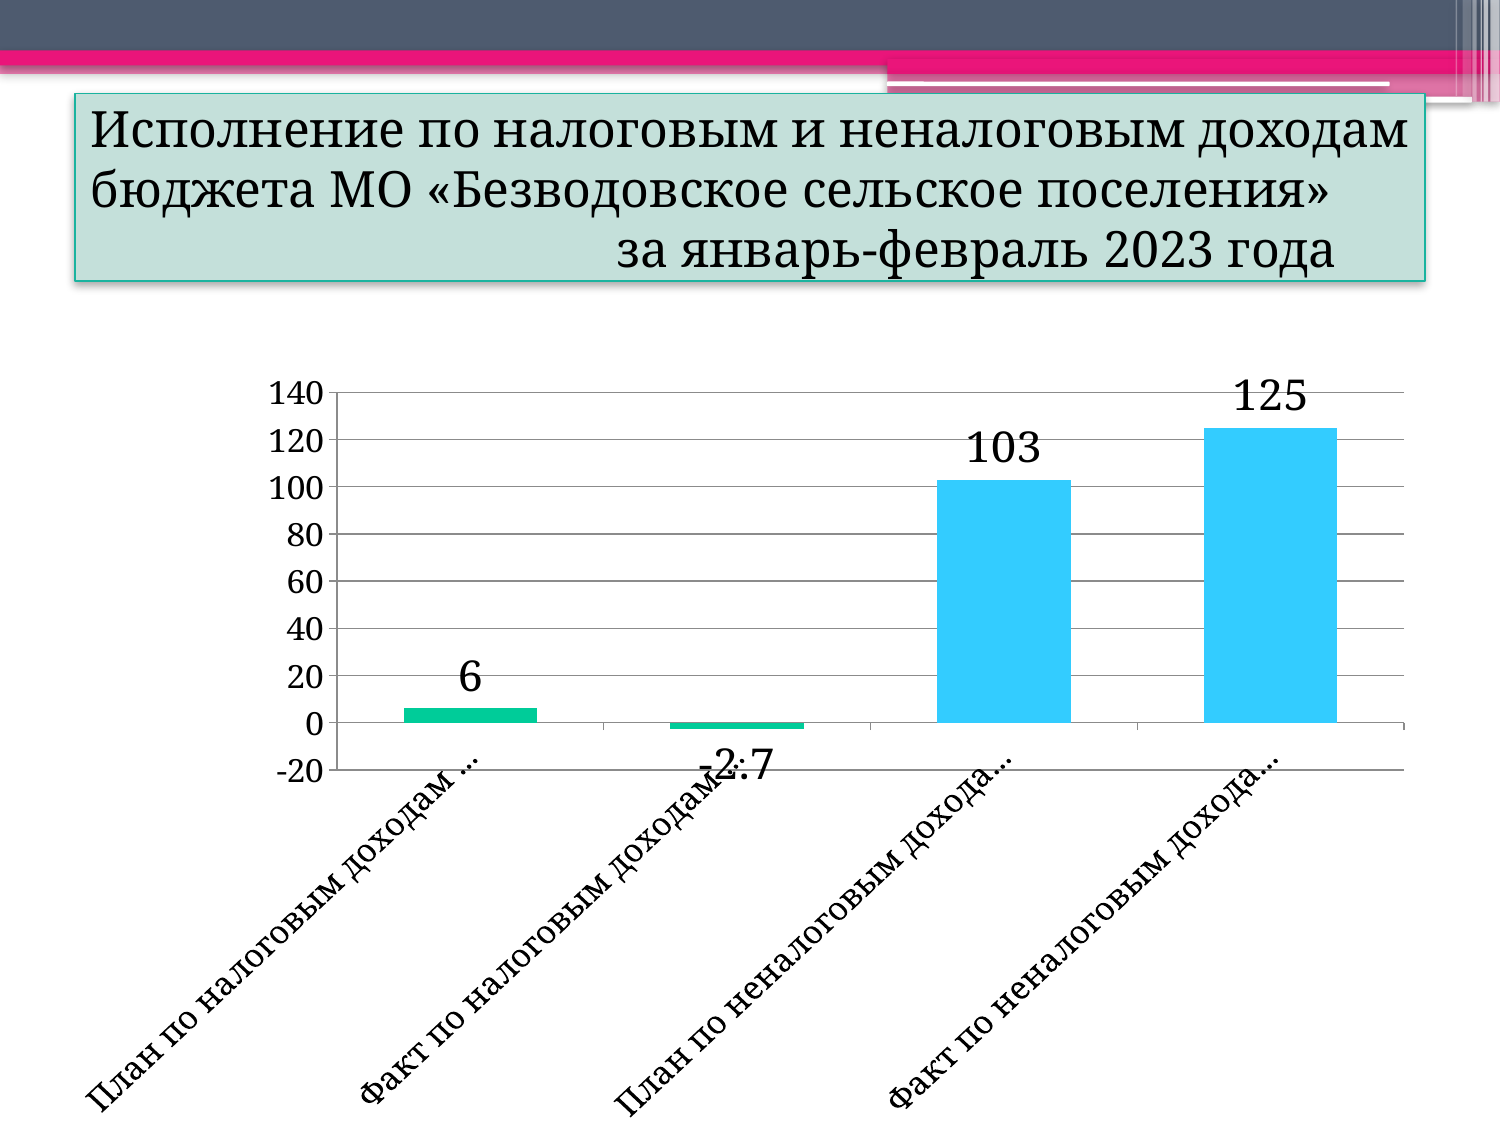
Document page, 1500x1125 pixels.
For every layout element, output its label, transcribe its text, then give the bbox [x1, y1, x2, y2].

chart [74, 362, 1426, 1125]
title Исполнение по налоговым и неналоговым доходам бюджета МО «Безводовское сельское поселения» за январь-февраль 2023 года [74, 93, 1426, 282]
